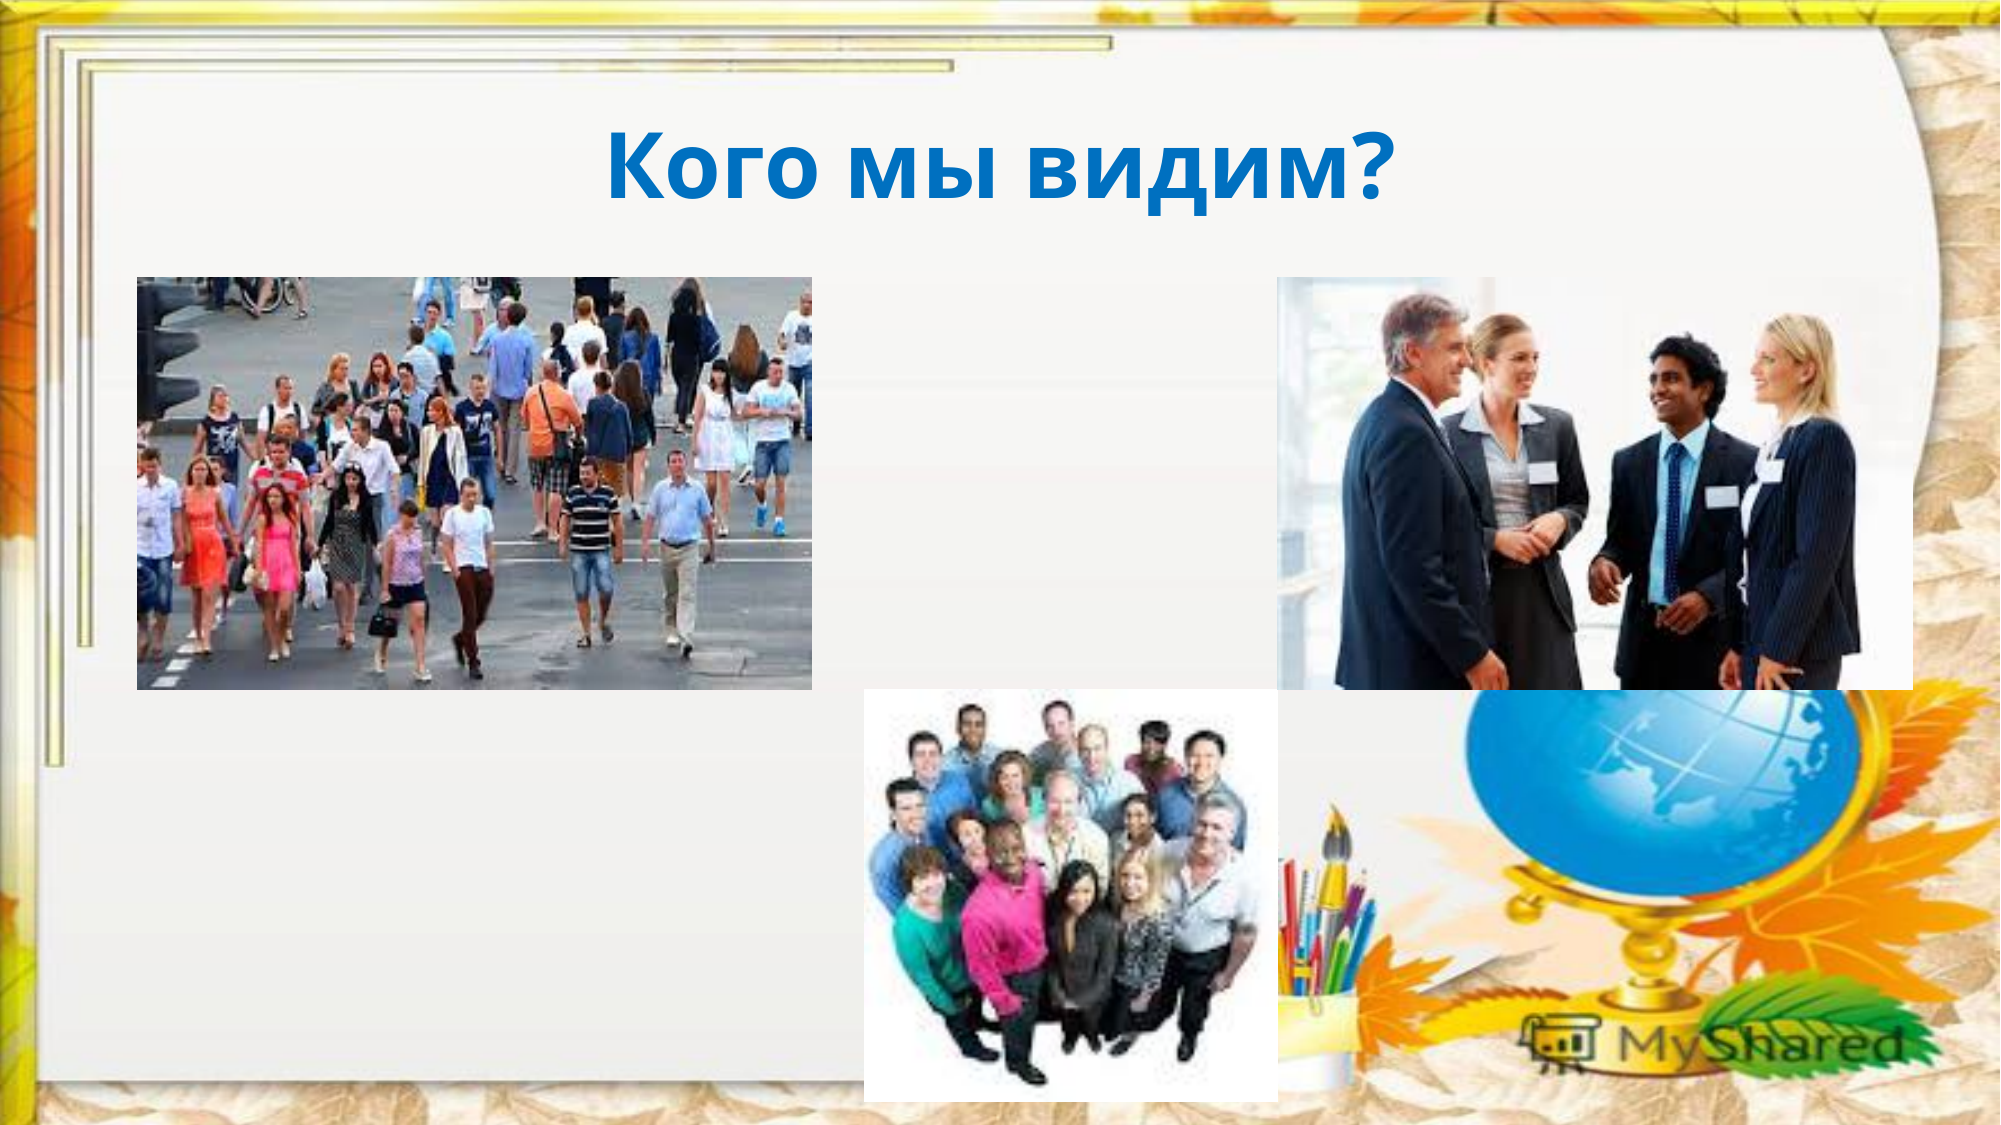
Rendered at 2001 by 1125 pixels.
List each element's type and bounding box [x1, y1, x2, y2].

picture [0, 0, 2000, 1125]
list [864, 689, 1278, 1103]
